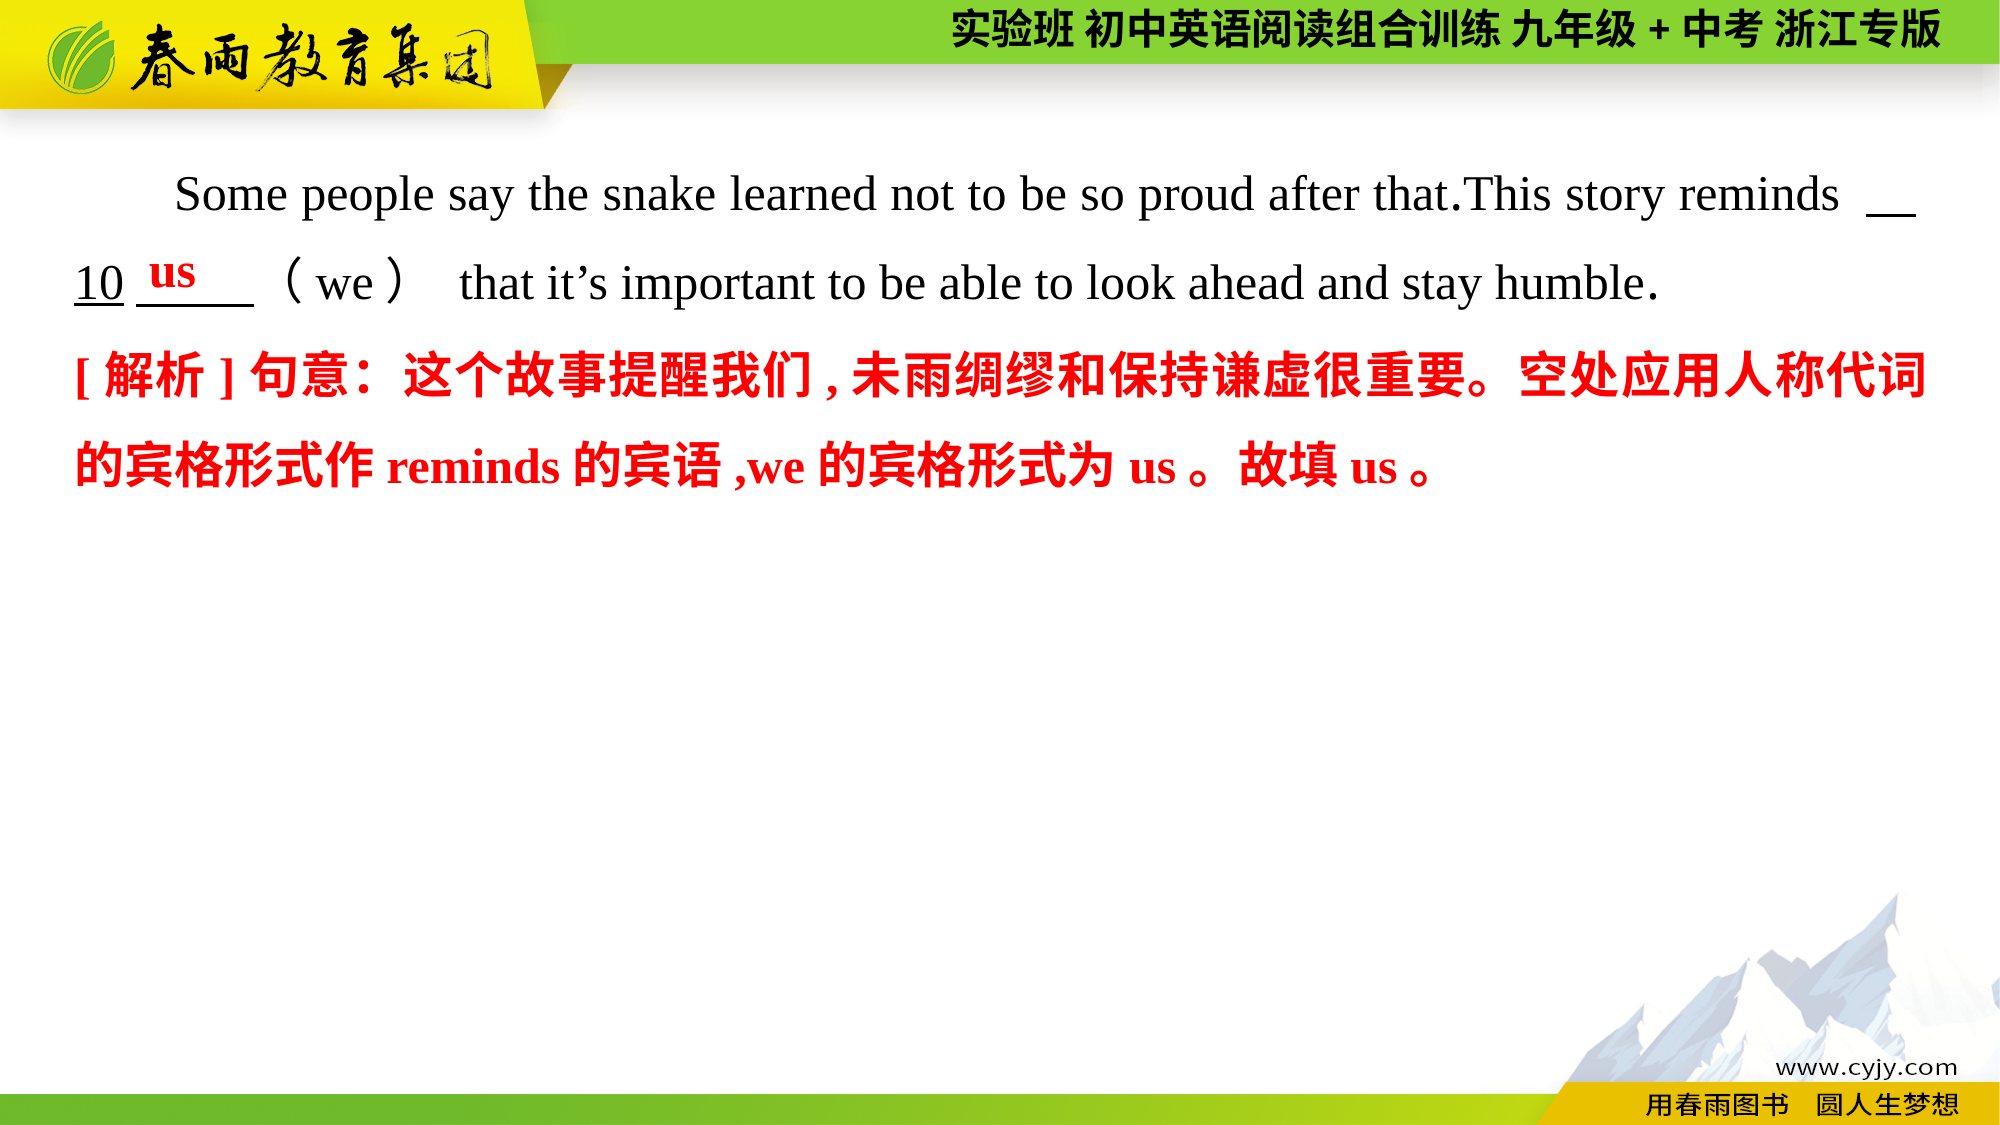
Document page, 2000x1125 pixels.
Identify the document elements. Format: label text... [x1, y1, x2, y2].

list Some people say the snake learned not to be so proud after that.This story reminds 10 （we） that it’s important to be able to look ahead and stay humble. [59, 122, 1944, 306]
text_box [解析]句意：这个故事提醒我们,未雨绸缪和保持谦虚很重要。空处应用人称代词的宾格形式作reminds的宾语,we的宾格形式为us。故填us。 [59, 306, 1944, 502]
text_box us [134, 229, 212, 305]
picture [0, 0, 2000, 1125]
